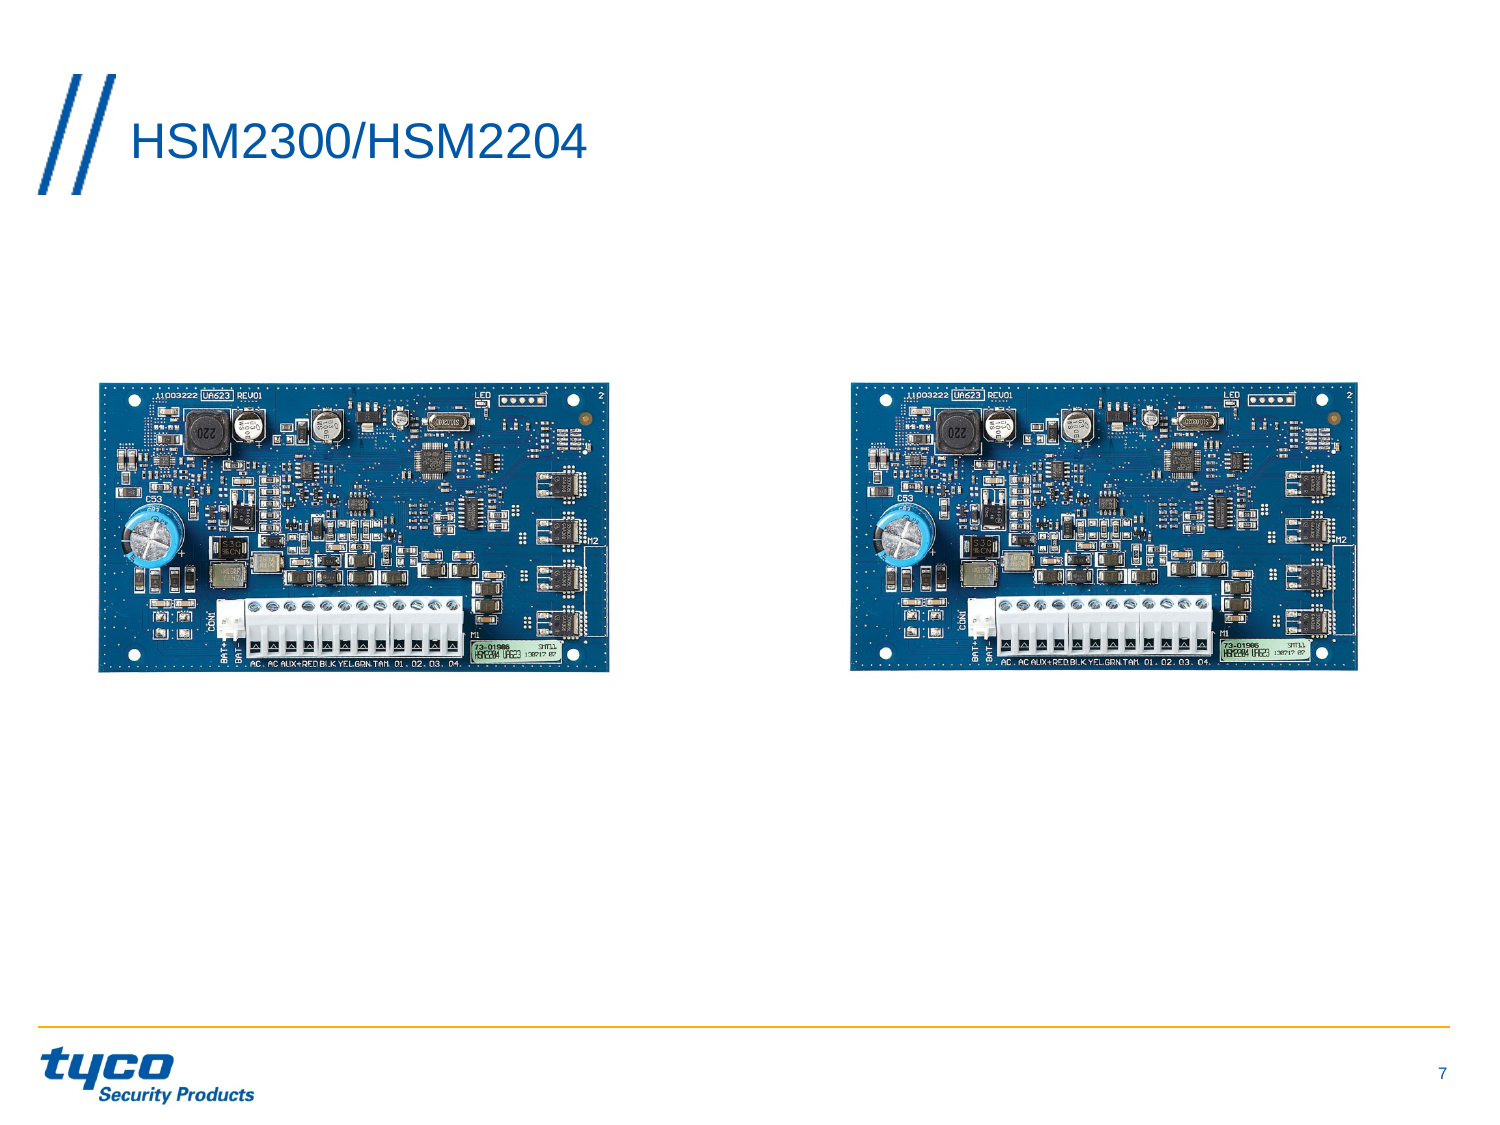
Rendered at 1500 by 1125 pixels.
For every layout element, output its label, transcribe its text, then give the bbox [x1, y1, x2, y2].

text_box [97, 1061, 228, 1091]
picture [37, 74, 115, 195]
title HSM2300/HSM2204 [115, 44, 1426, 233]
slide_number 7 [1387, 1042, 1463, 1103]
picture [809, 332, 1415, 721]
picture [34, 1040, 260, 1107]
picture [57, 332, 667, 723]
